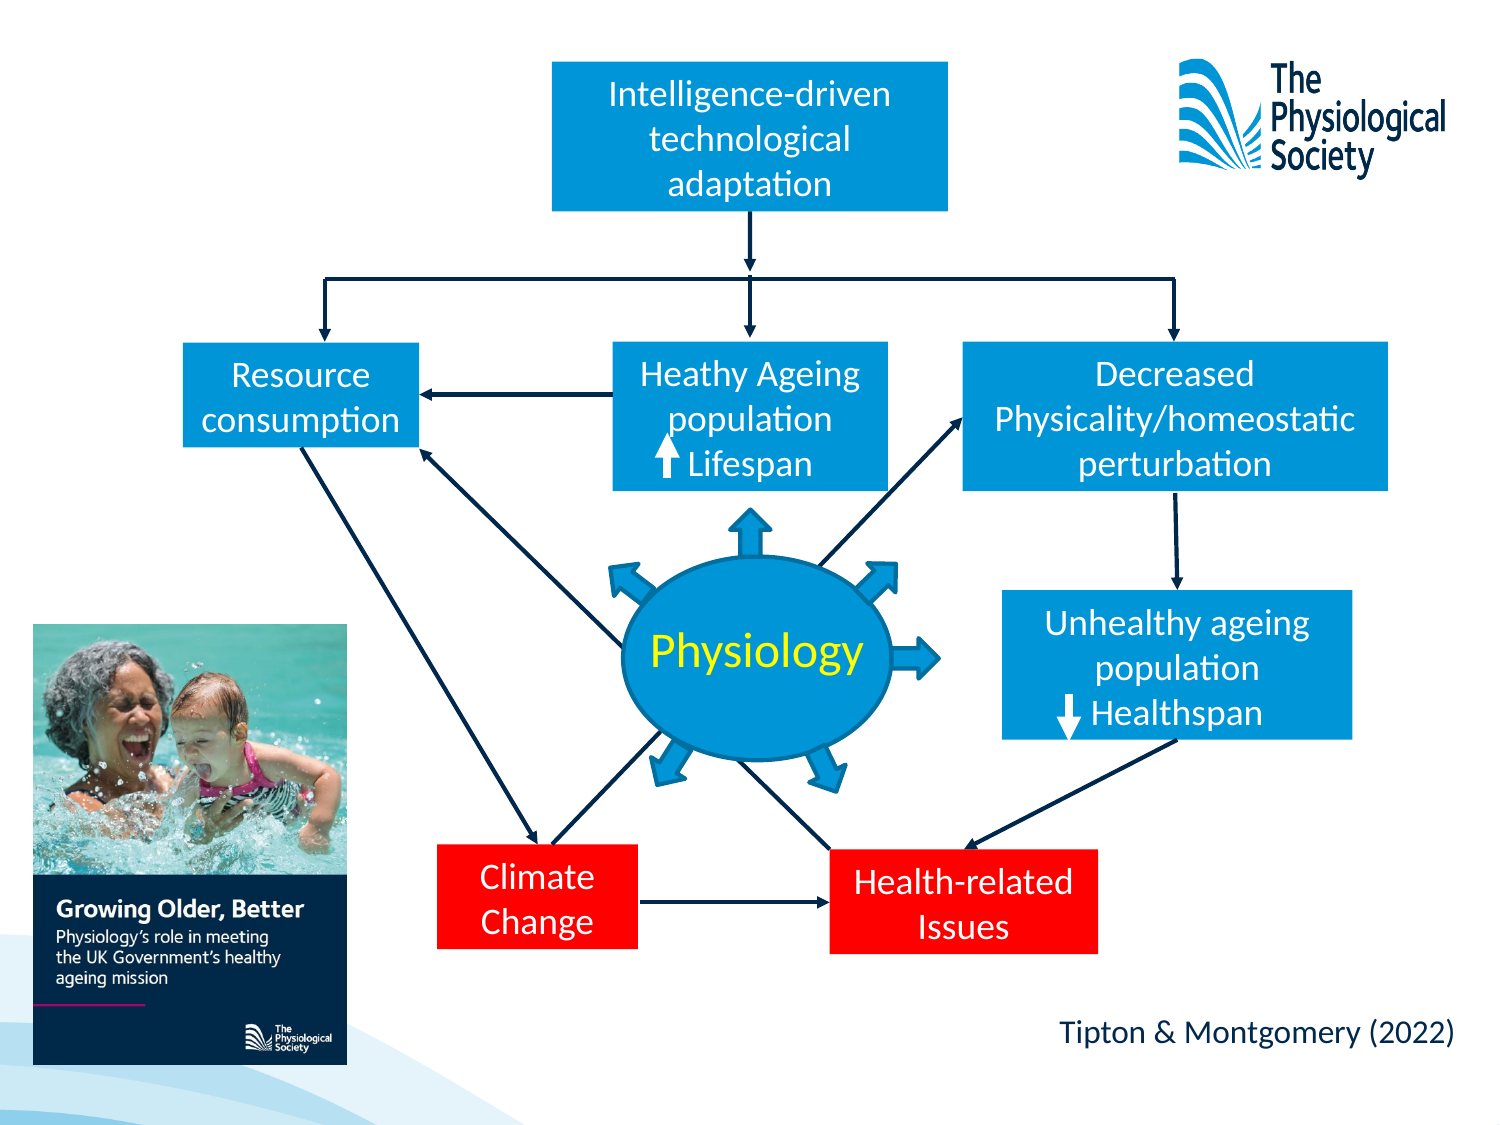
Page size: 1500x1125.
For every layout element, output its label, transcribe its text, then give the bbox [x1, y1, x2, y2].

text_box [1174, 492, 1178, 591]
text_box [551, 416, 963, 845]
text_box Heathy Ageing population Lifespan [612, 341, 888, 415]
text_box Tipton & Montgomery (2022) [948, 1002, 1471, 1058]
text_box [539, 448, 547, 850]
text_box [966, 741, 1178, 850]
text_box Climate Change [437, 858, 638, 950]
text_box Decreased Physicality/homeostatic perturbation [962, 341, 1388, 492]
text_box Health-related Issues [829, 854, 1099, 955]
picture [0, 0, 1500, 1125]
text_box Intelligence-driven technological adaptation [551, 61, 948, 212]
text_box Resource consumption [182, 342, 420, 448]
text_box Unhealthy ageing population Healthspan [1002, 590, 1353, 740]
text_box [300, 447, 538, 845]
